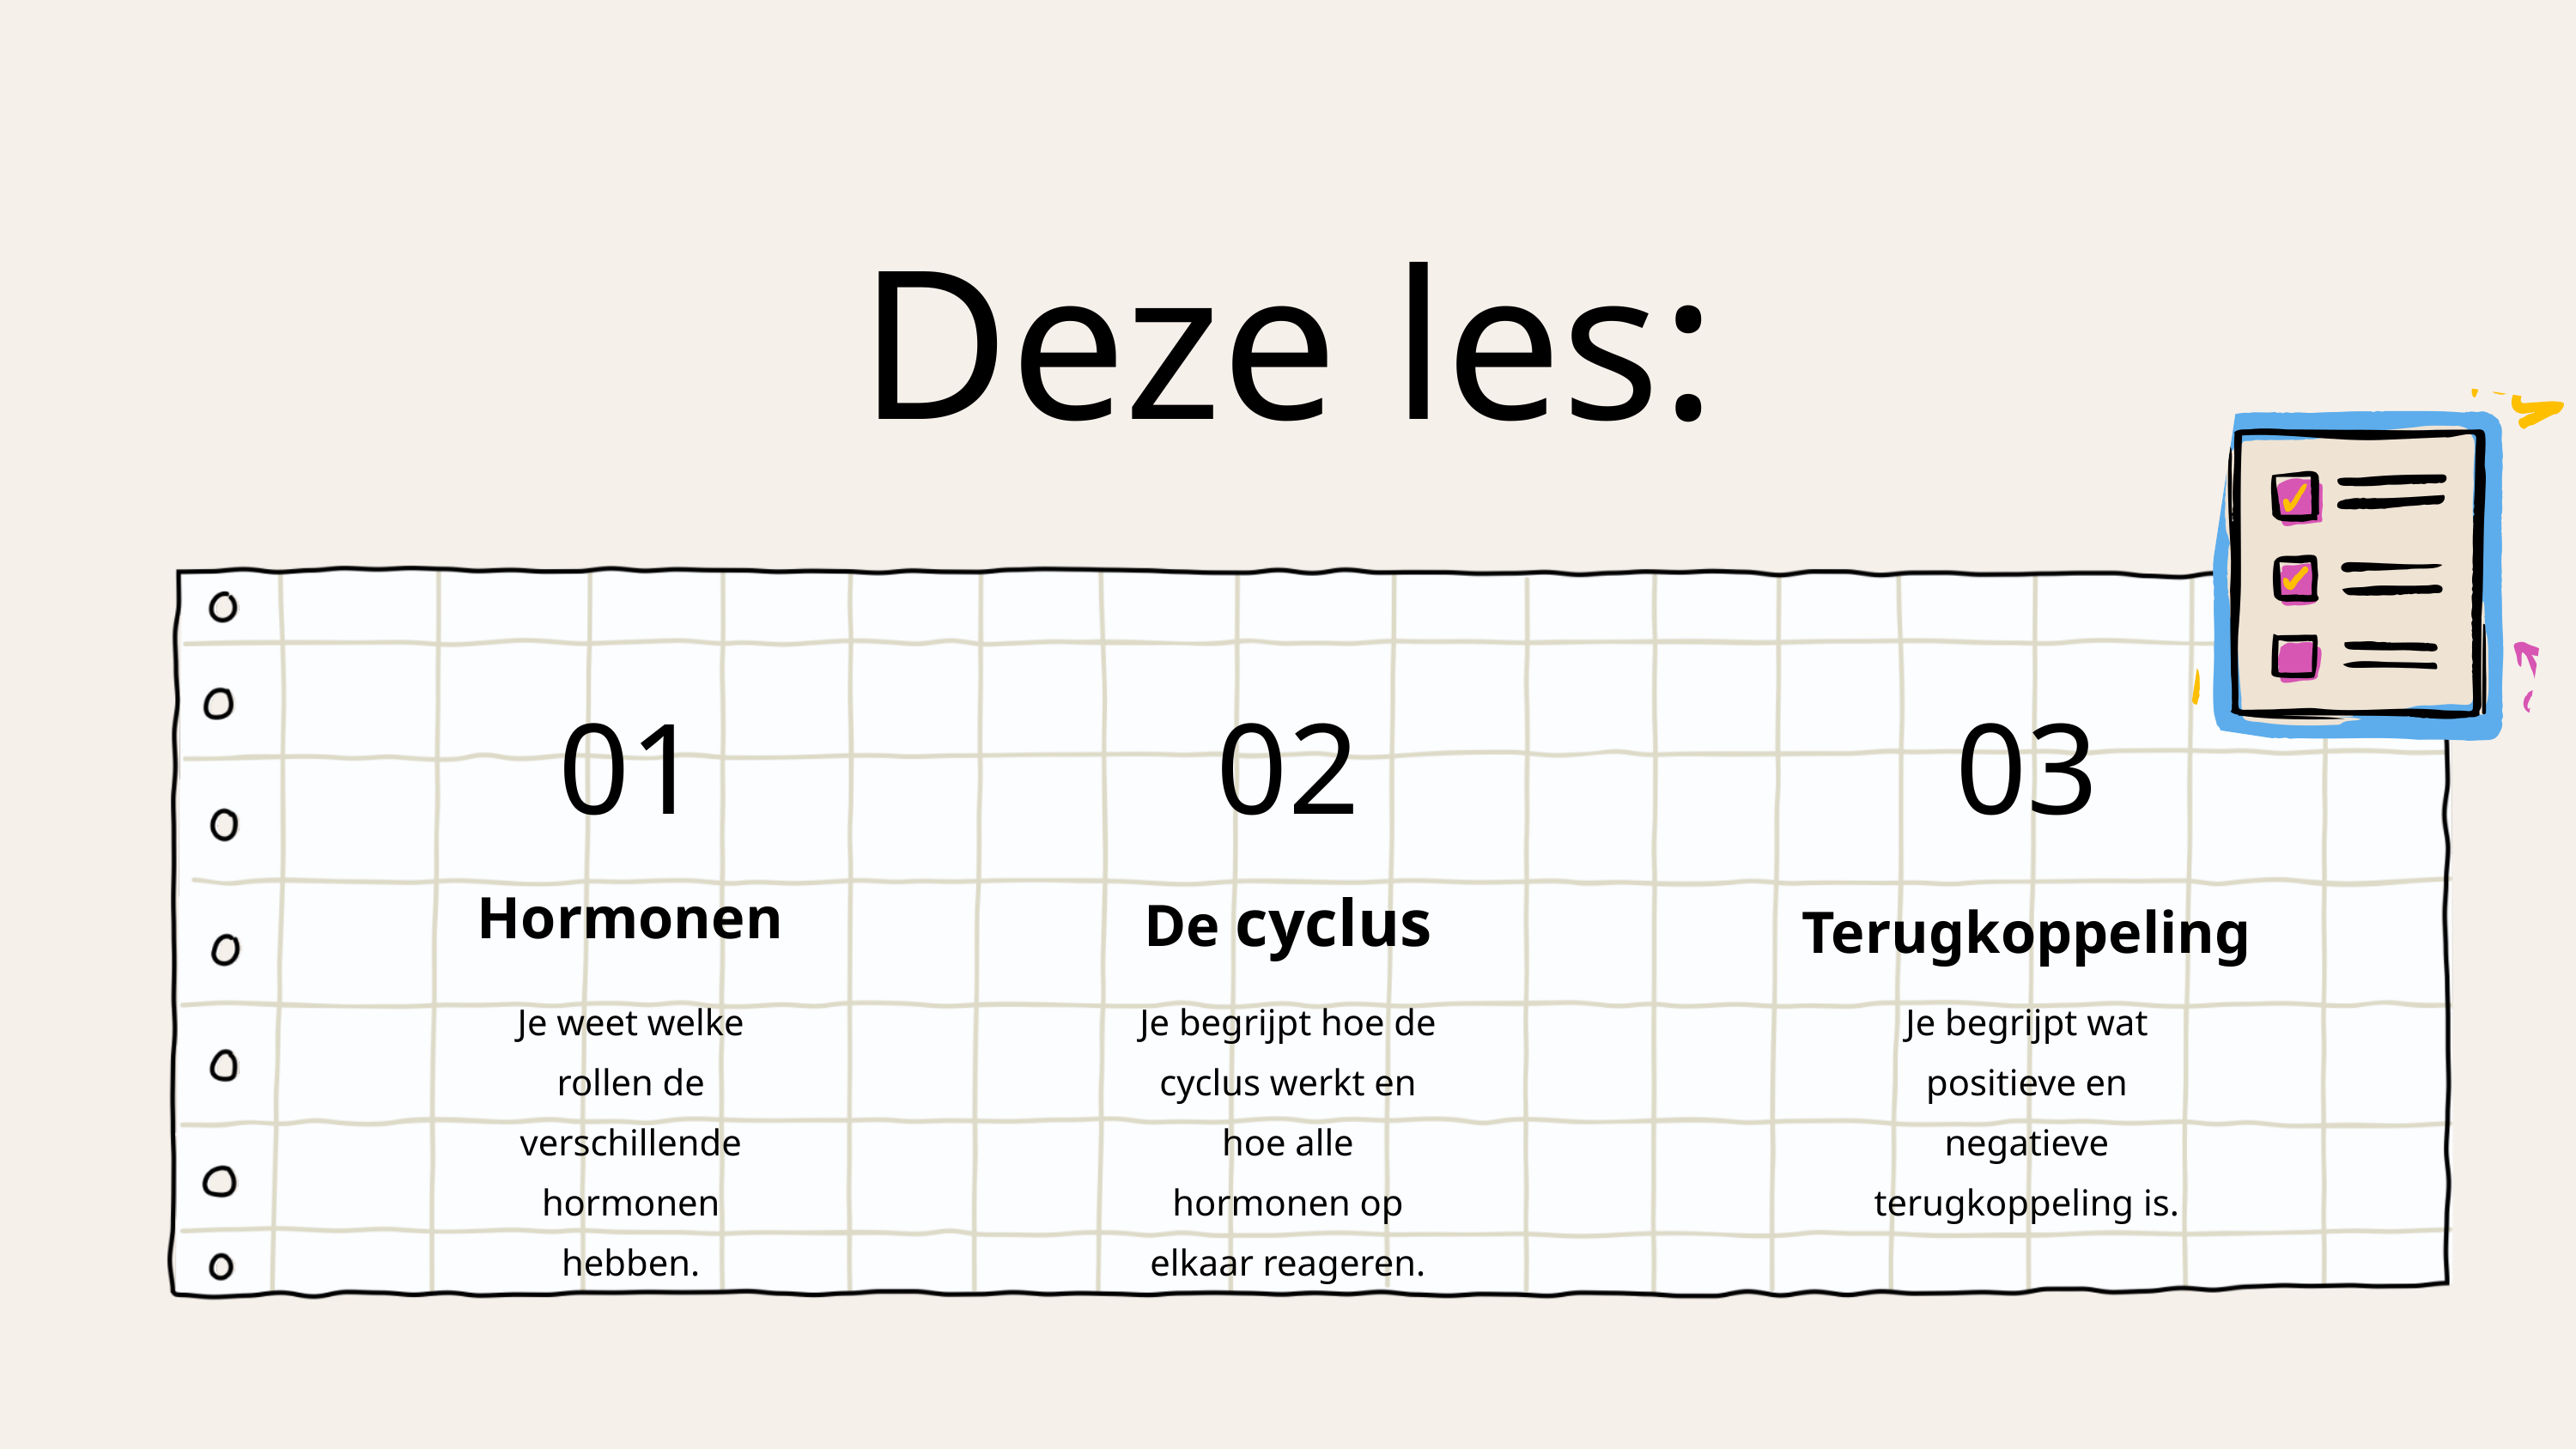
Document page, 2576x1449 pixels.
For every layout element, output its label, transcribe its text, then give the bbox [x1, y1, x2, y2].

picture [167, 564, 2454, 1304]
text_box [2213, 354, 2576, 776]
text_box Deze les: [67, 165, 2509, 461]
